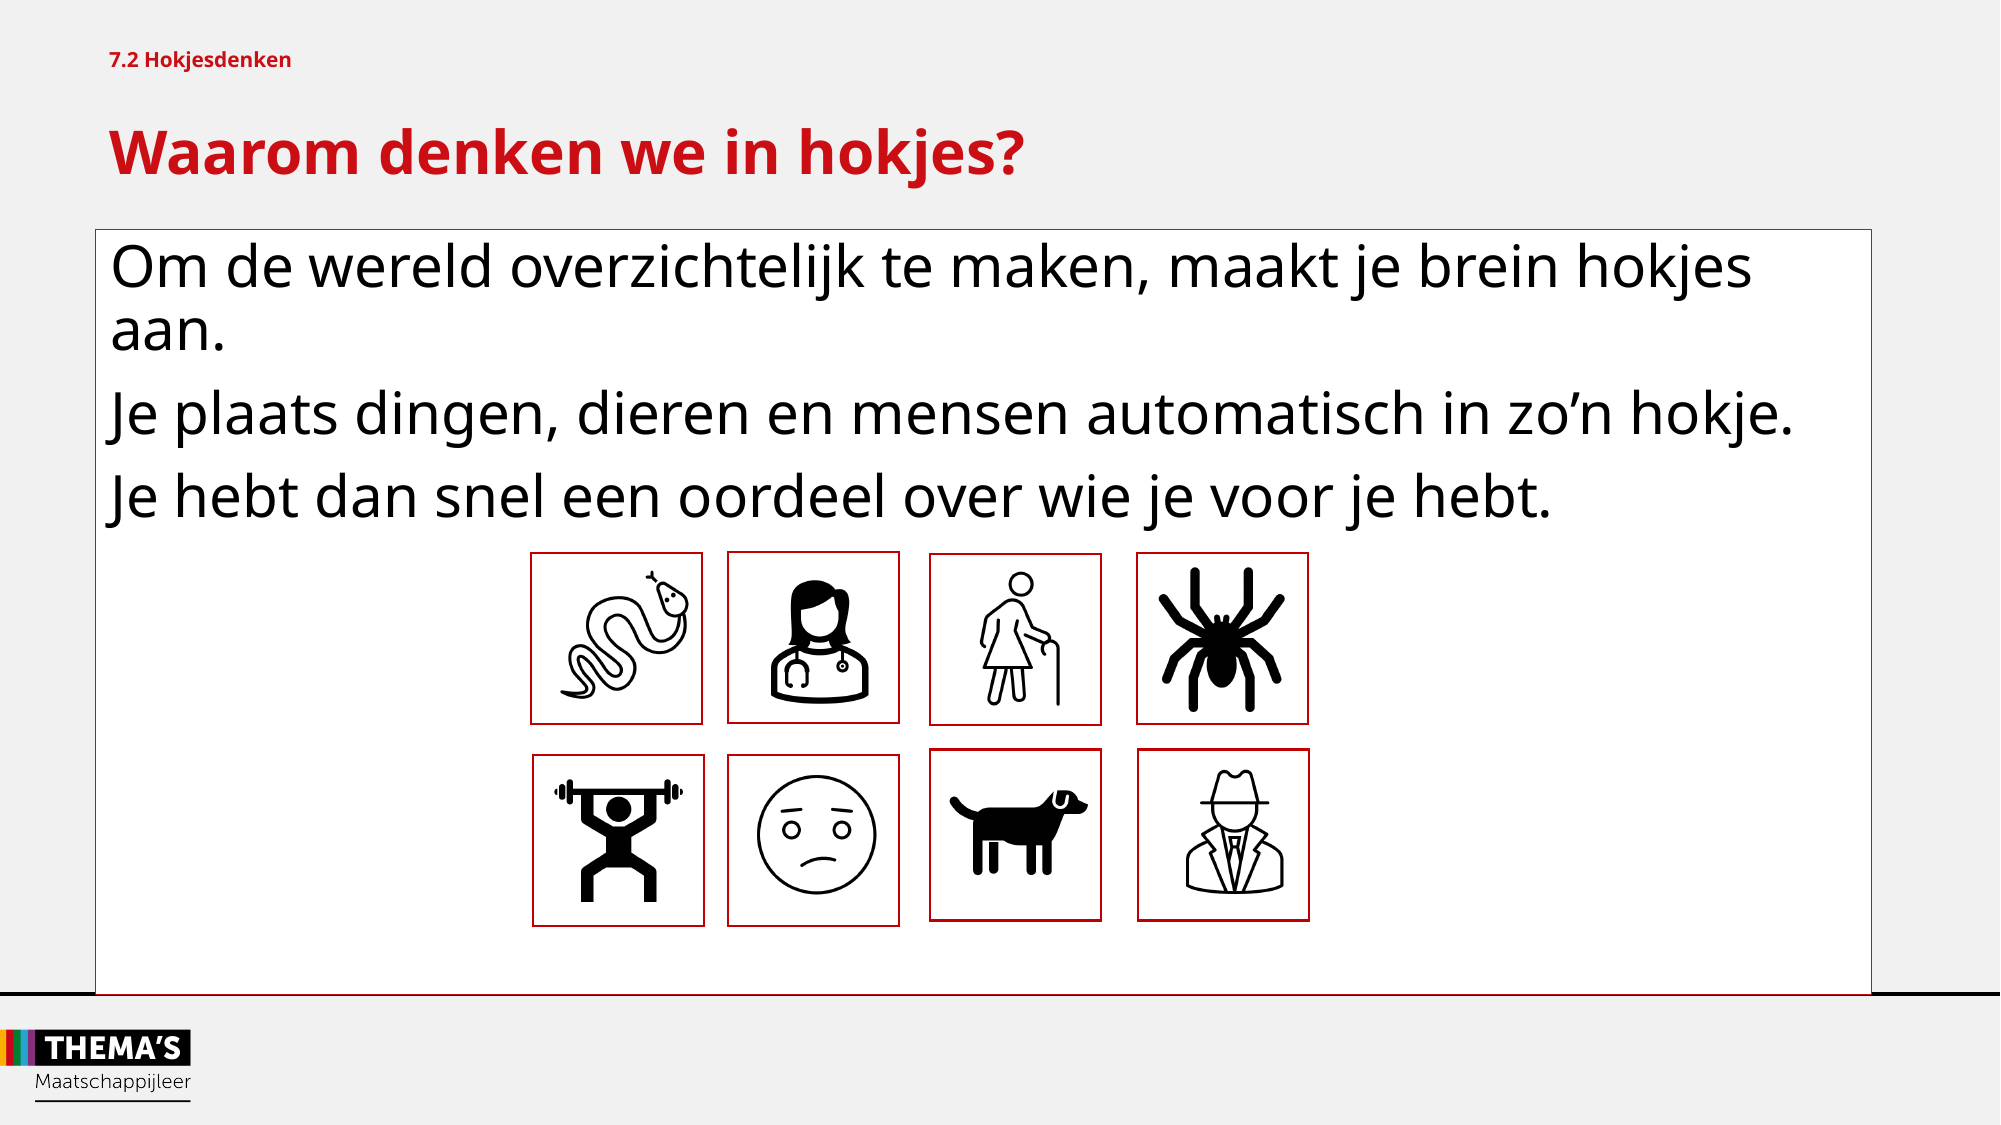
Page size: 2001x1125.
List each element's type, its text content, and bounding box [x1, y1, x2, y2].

picture [548, 558, 699, 709]
picture [1145, 564, 1297, 715]
list 7.2 Hokjesdenken [94, 33, 941, 88]
picture [741, 759, 892, 910]
picture [543, 765, 694, 916]
text_box [727, 551, 900, 724]
list Waarom denken we in hokjes? [94, 114, 1879, 205]
list Om de wereld overzichtelijk te maken, maakt je brein hokjes aan. Je plaats dingen, dieren en mensen automatisch in zo’n hokje. Je hebt dan snel een oordeel over wie je voor je hebt. [95, 229, 1872, 995]
text_box [727, 754, 900, 927]
picture [1158, 757, 1310, 908]
picture [943, 757, 1094, 908]
picture [943, 562, 1094, 713]
picture [0, 993, 203, 1125]
text_box [1137, 748, 1310, 922]
text_box [532, 754, 705, 927]
text_box [929, 748, 1102, 922]
picture [744, 566, 895, 717]
text_box [929, 553, 1102, 726]
text_box [1136, 552, 1309, 725]
text_box [530, 552, 703, 725]
